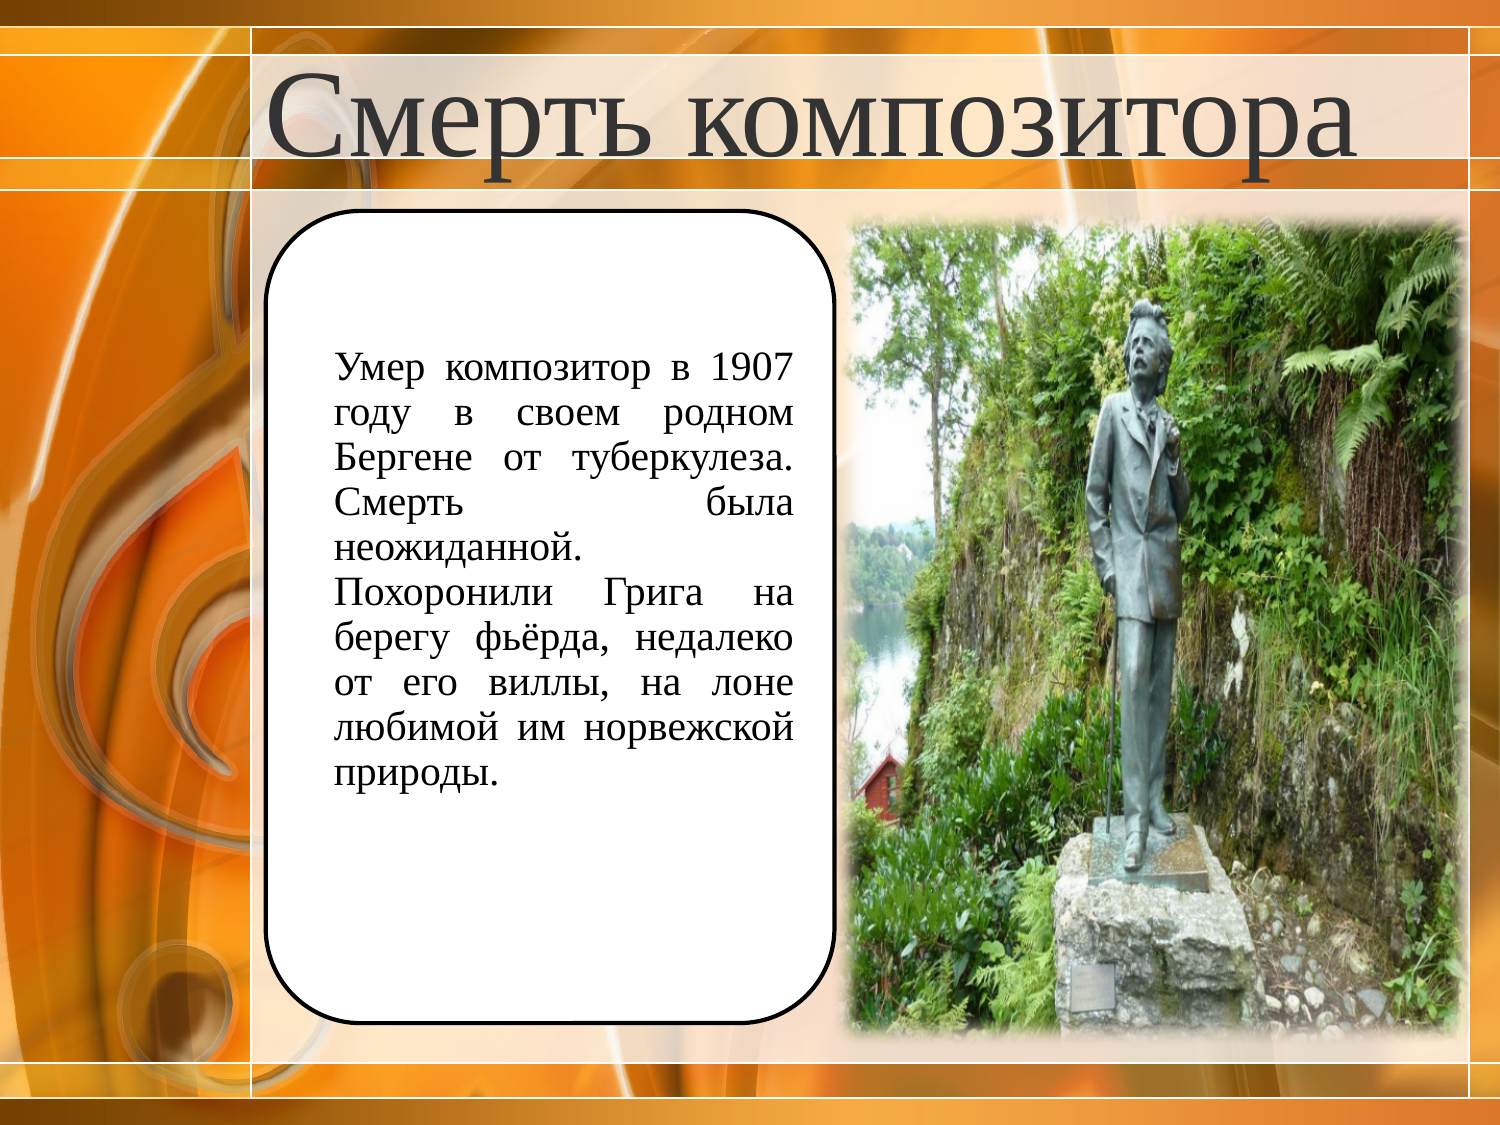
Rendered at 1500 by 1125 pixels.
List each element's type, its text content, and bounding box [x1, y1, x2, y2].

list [265, 184, 835, 1024]
picture [0, 0, 1500, 1125]
title Смерть композитора [249, 37, 1425, 175]
